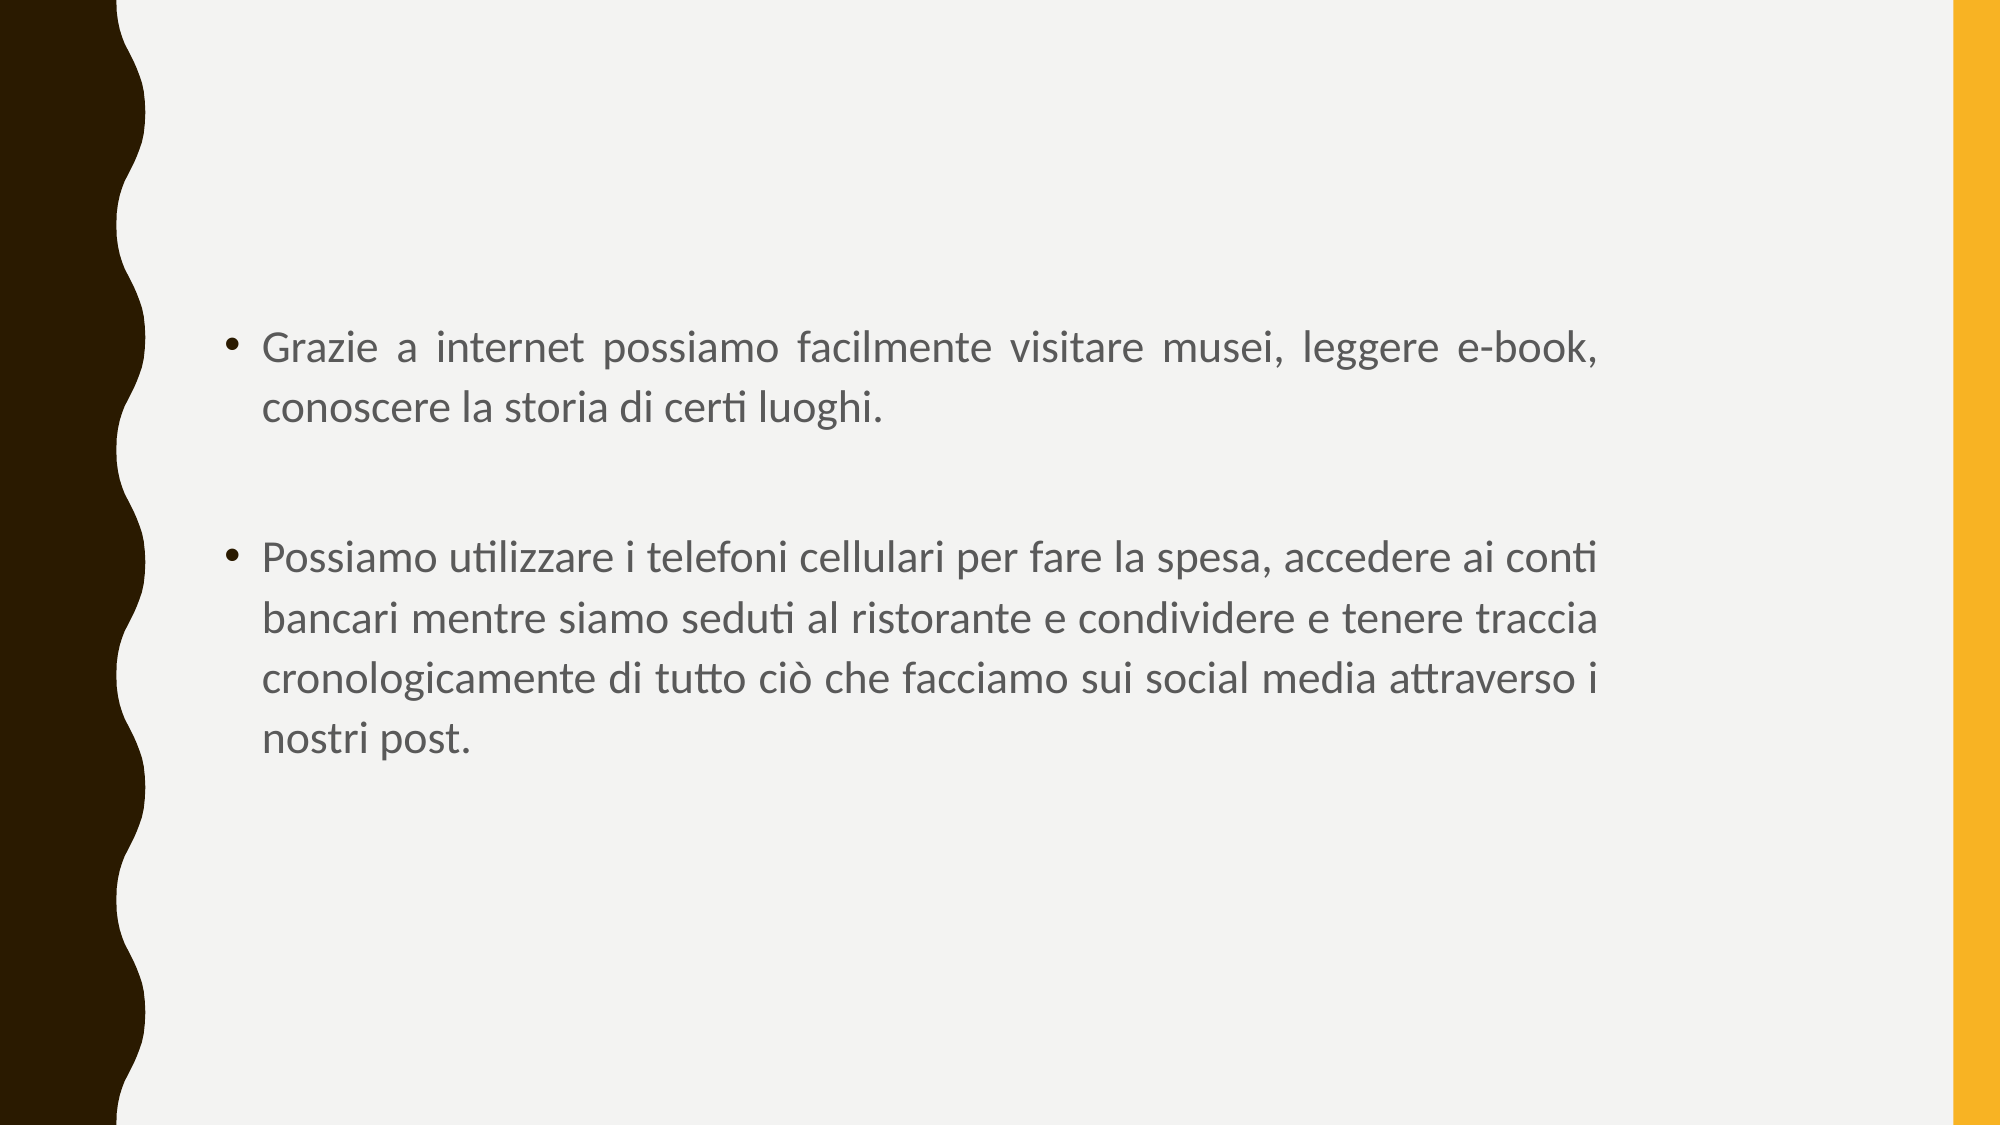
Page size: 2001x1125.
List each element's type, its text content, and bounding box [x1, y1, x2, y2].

list Grazie a internet possiamo facilmente visitare musei, leggere e-book, conoscere la storia di certi luoghi. Possiamo utilizzare i telefoni cellulari per fare la spesa, accedere ai conti bancari mentre siamo seduti al ristorante e condividere e tenere traccia cronologicamente di tutto ciò che facciamo sui social media attraverso i nostri post. [209, 303, 1616, 1064]
